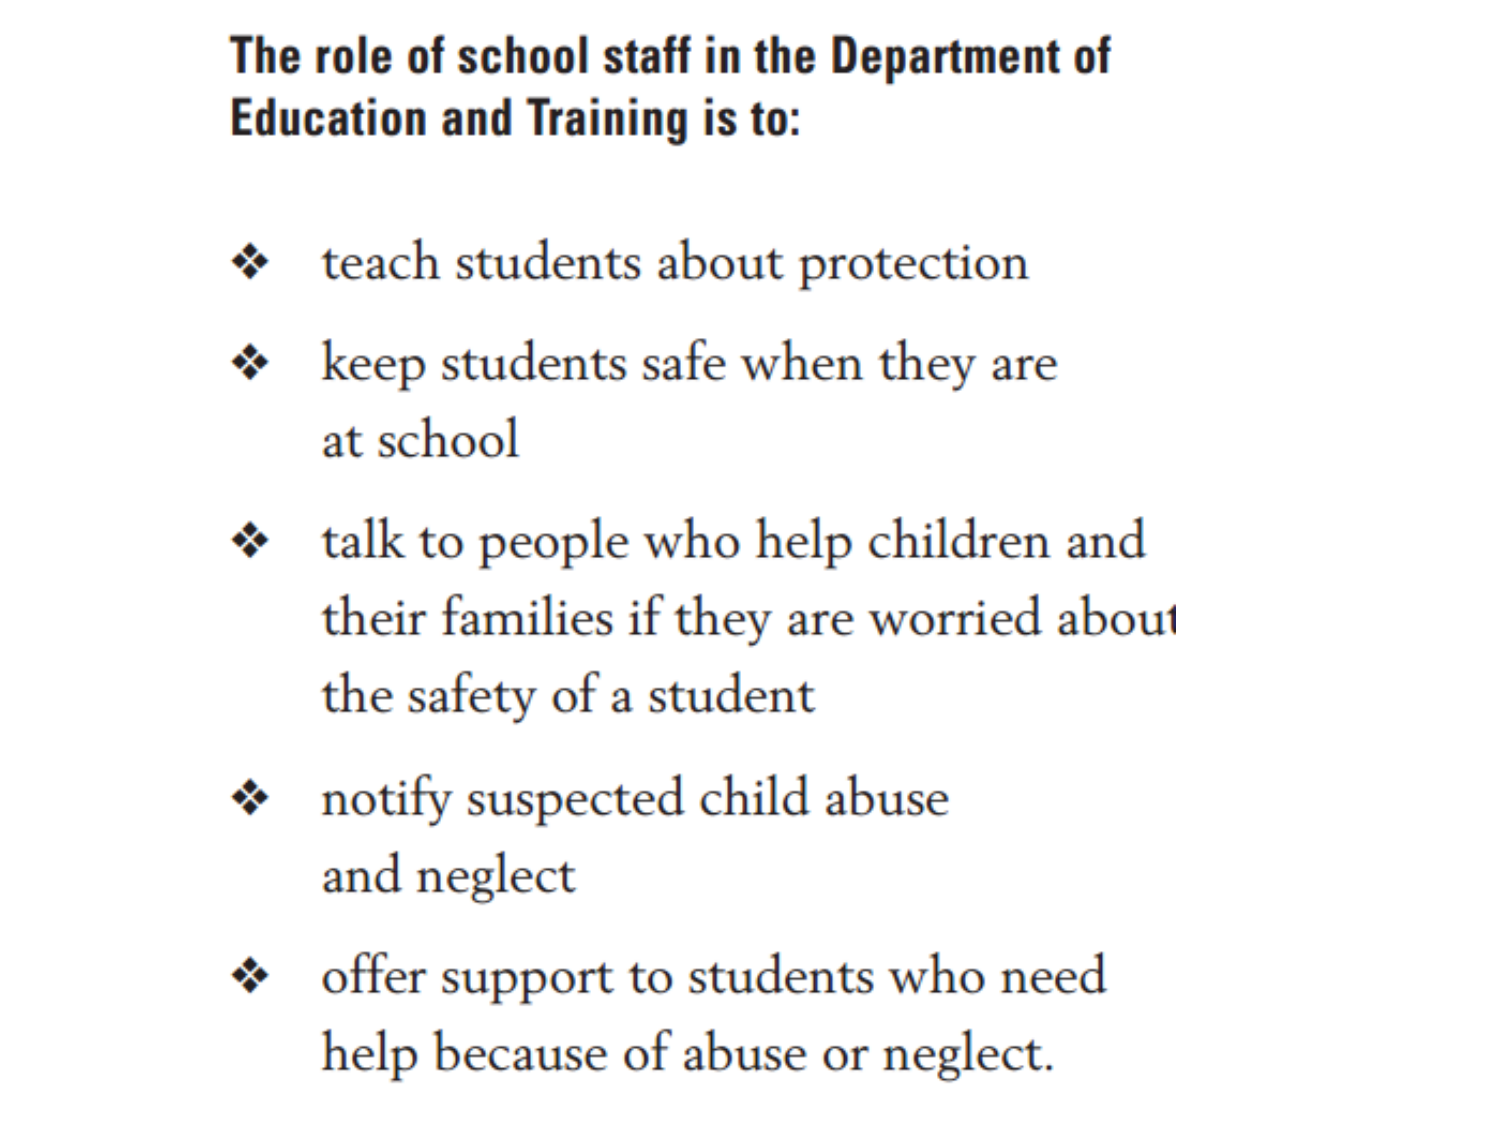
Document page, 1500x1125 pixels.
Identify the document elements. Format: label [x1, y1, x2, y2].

list [170, 7, 1176, 1094]
